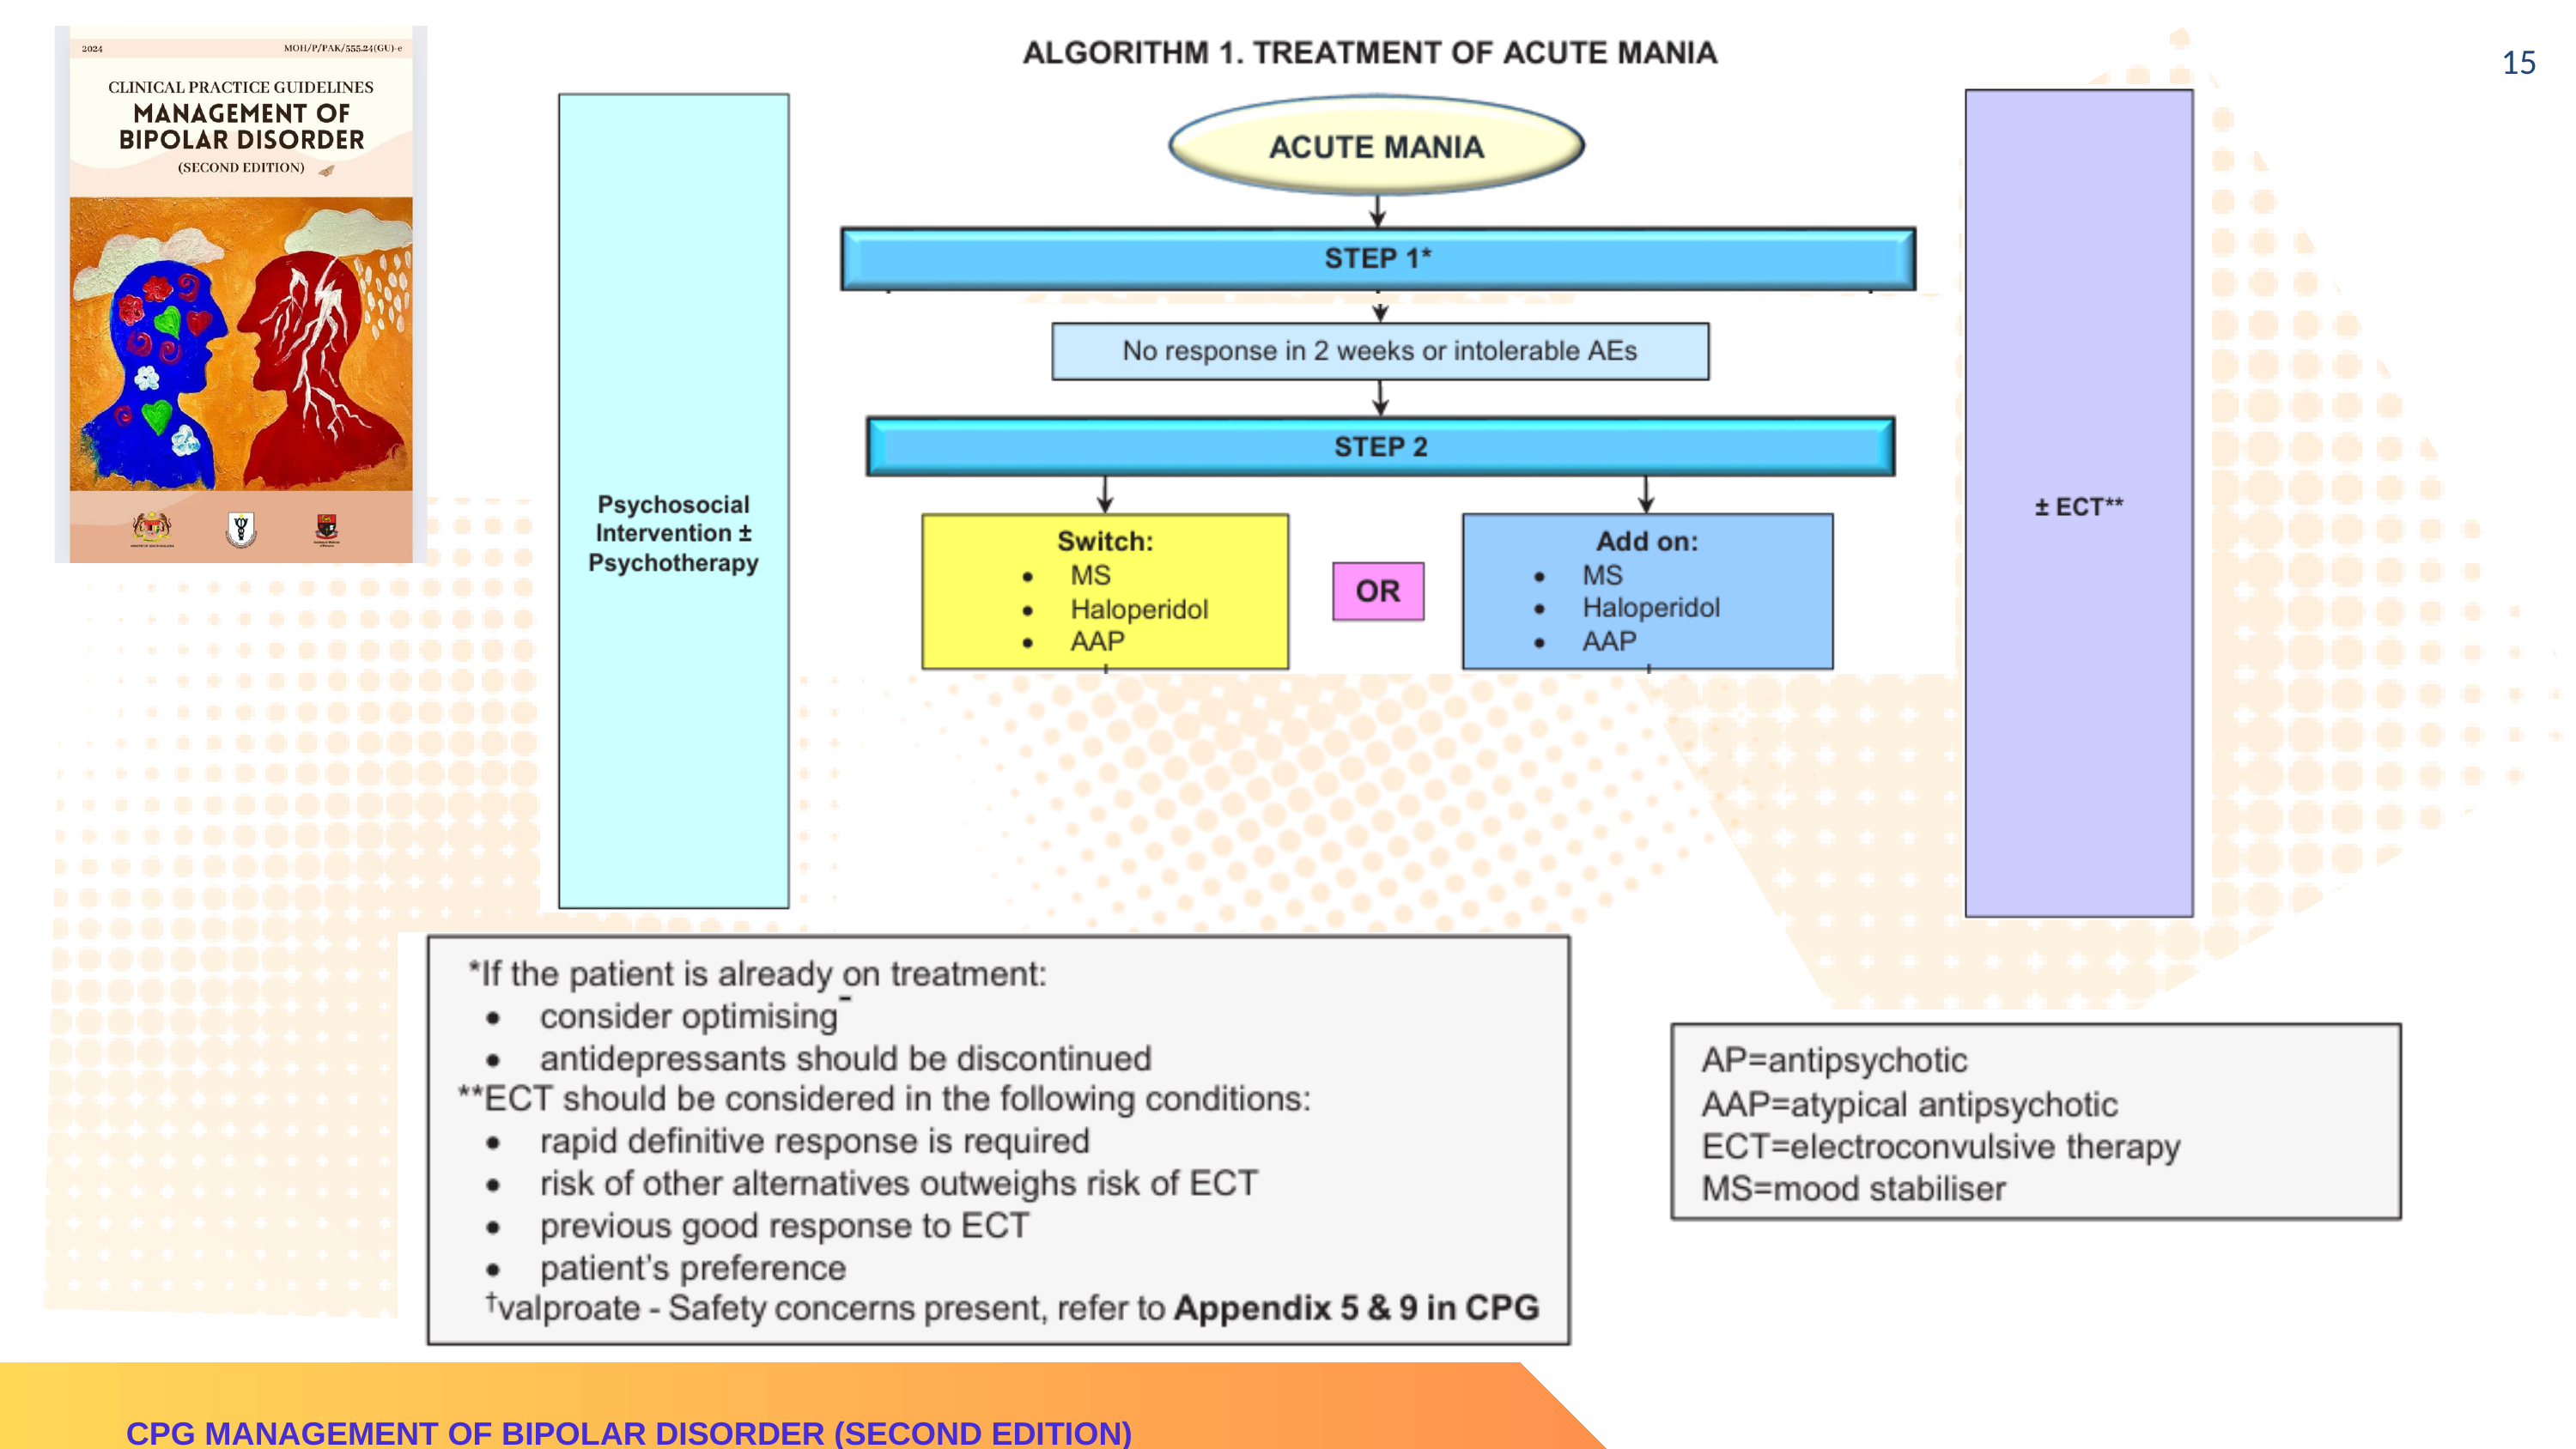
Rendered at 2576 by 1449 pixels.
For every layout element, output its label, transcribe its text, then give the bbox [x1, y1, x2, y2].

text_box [0, 1361, 1648, 1449]
text_box [54, 26, 428, 563]
text_box [1862, 26, 2576, 1008]
picture [397, 0, 2447, 1352]
slide_number ‹#› [2250, 34, 2551, 87]
text_box [43, 496, 741, 1319]
picture [1961, 84, 2212, 920]
